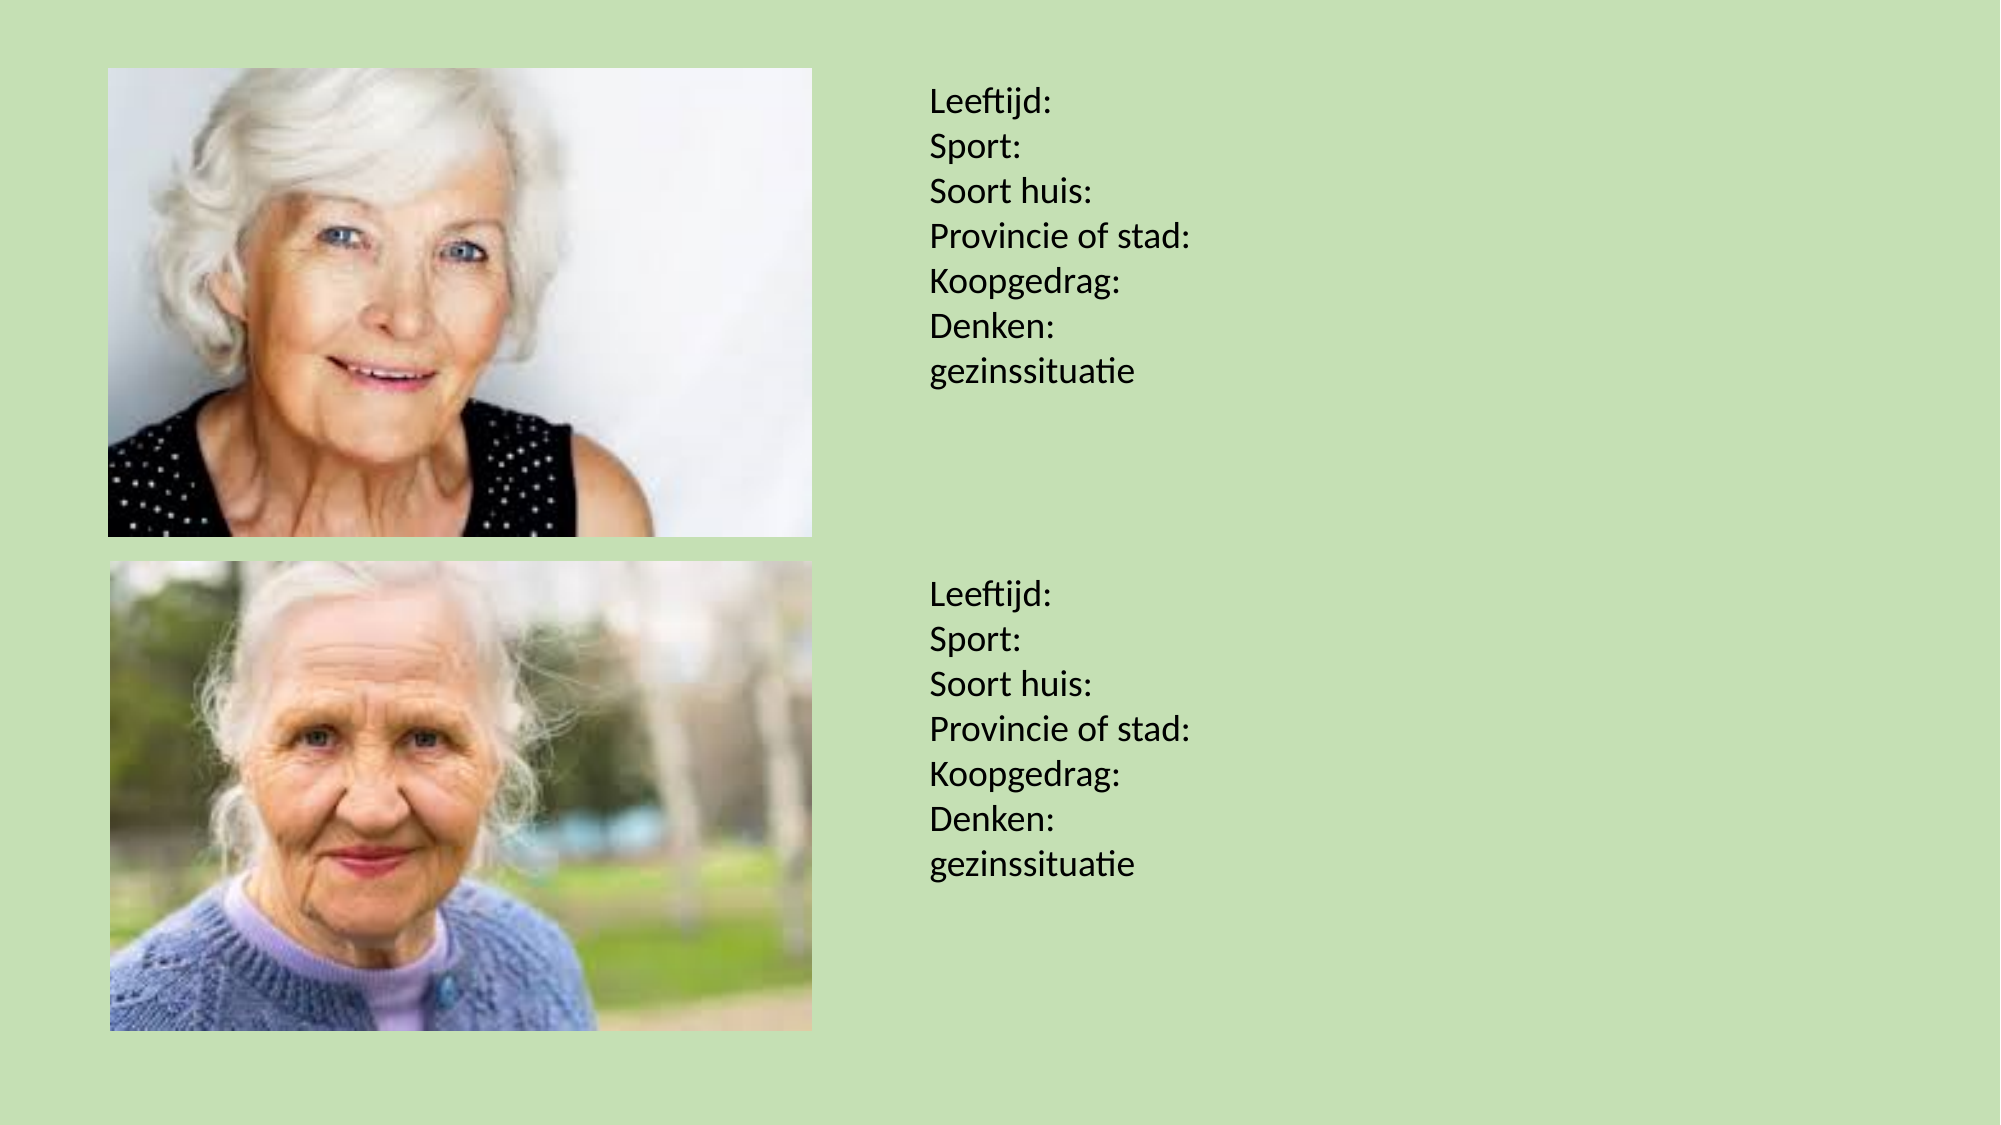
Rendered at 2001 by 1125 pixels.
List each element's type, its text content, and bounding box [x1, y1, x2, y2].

text_box Leeftijd: Sport: Soort huis: Provincie of stad: Koopgedrag: Denken: gezinssituatie [914, 561, 1621, 937]
picture [110, 561, 812, 1031]
picture [108, 68, 812, 537]
text_box Leeftijd: Sport: Soort huis: Provincie of stad: Koopgedrag: Denken: gezinssituatie [914, 68, 1621, 444]
